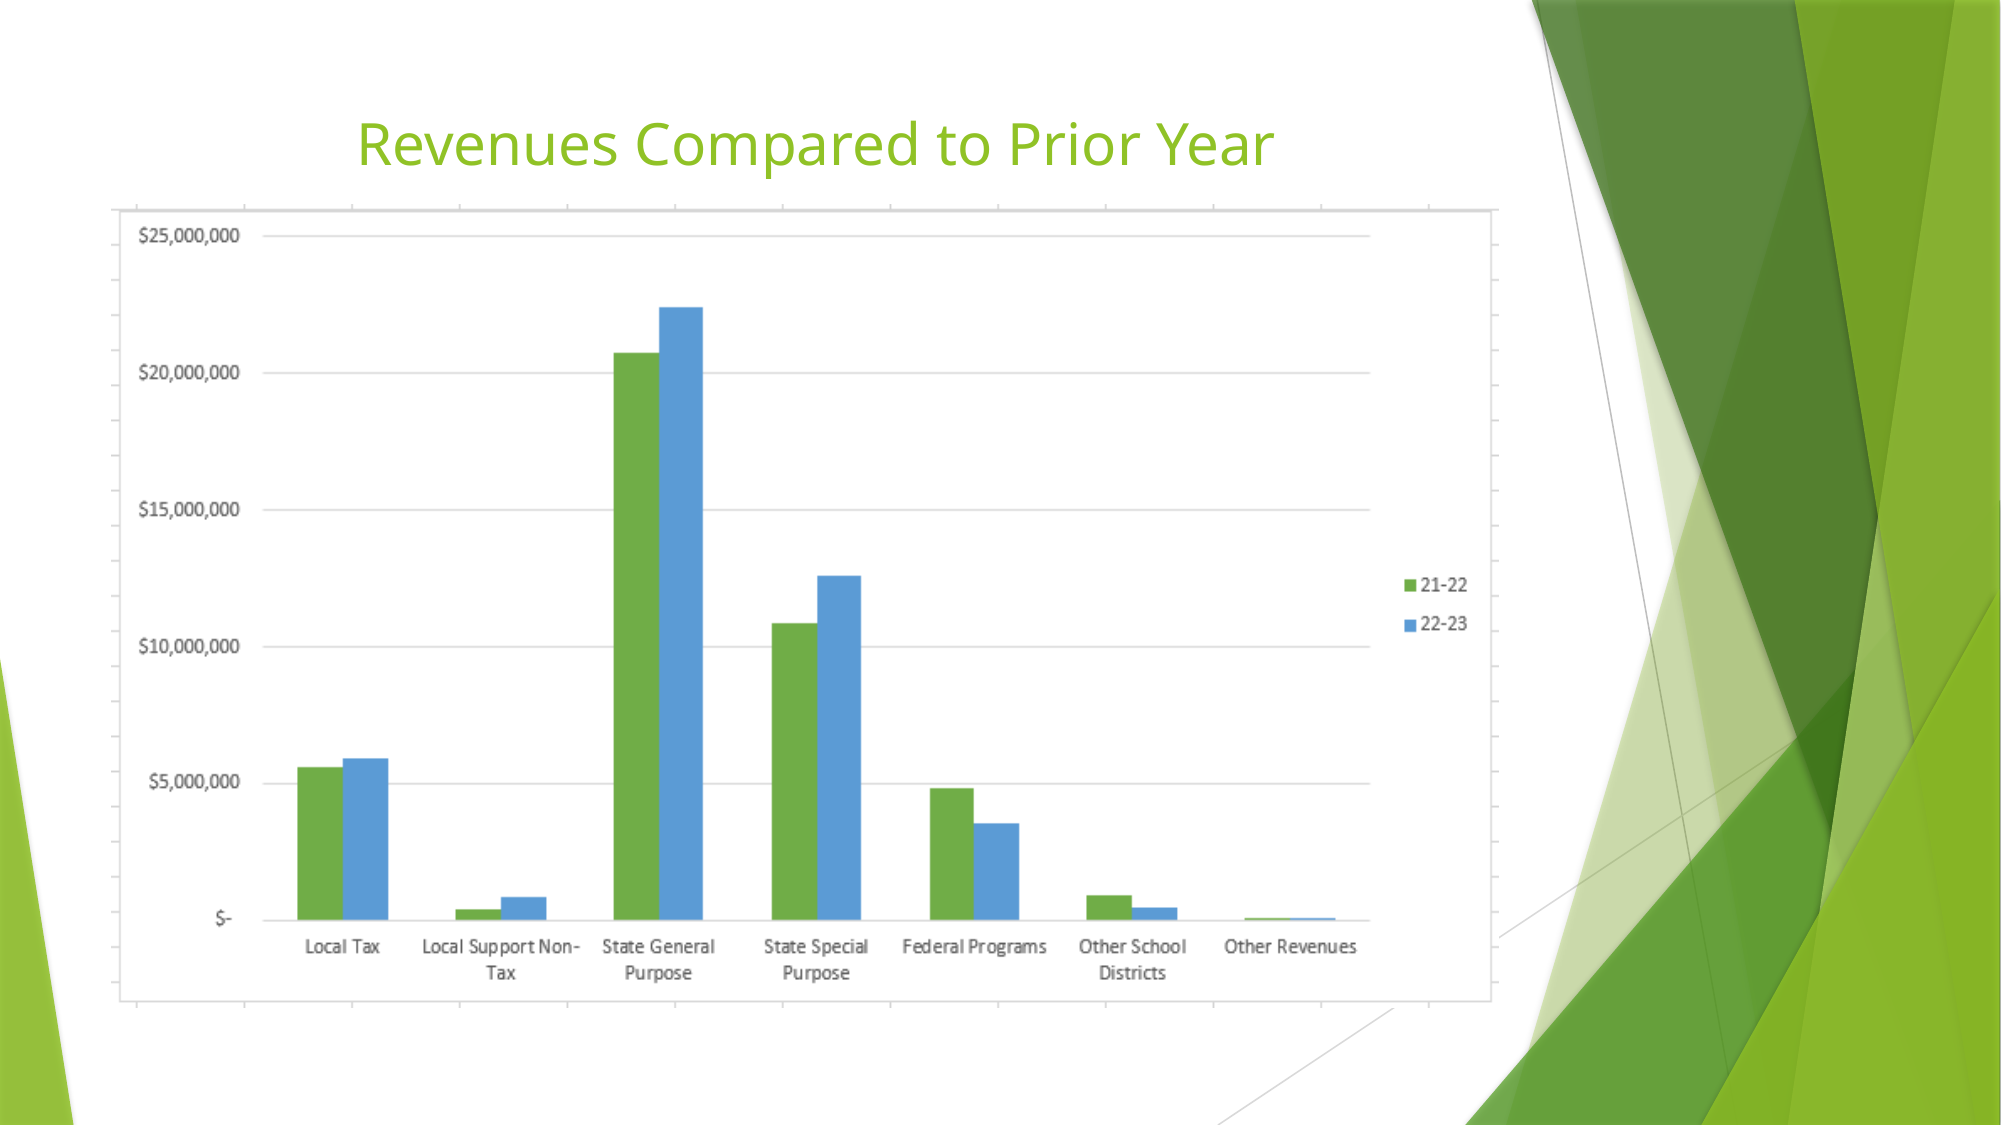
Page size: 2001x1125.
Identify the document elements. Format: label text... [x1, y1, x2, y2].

picture [110, 204, 1500, 1009]
title Revenues Compared to Prior Year [111, 99, 1522, 198]
